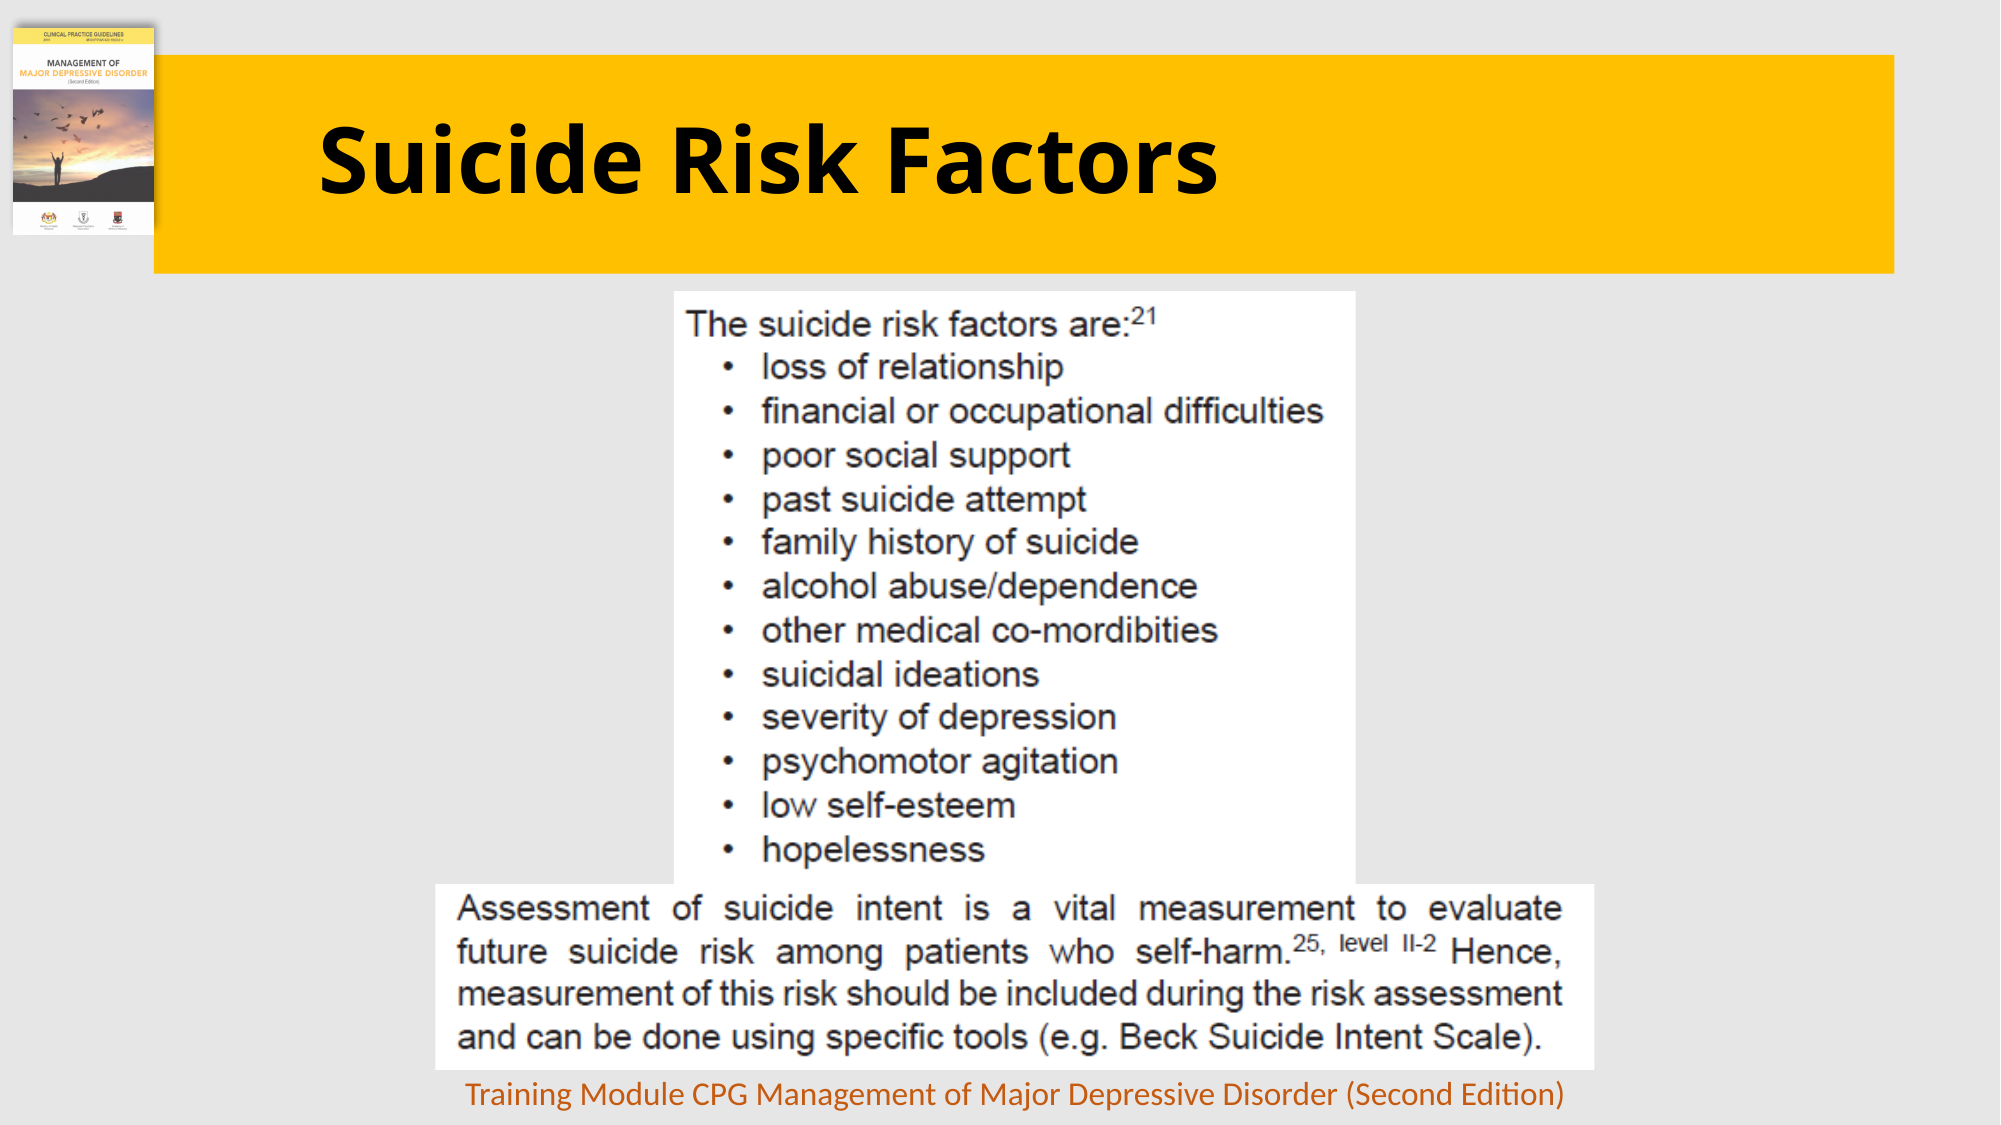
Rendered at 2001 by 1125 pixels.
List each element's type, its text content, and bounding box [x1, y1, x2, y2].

picture [435, 291, 1595, 1070]
title Suicide Risk Factors [153, 54, 1895, 274]
picture [13, 28, 154, 235]
text_box Training Module CPG Management of Major Depressive Disorder (Second Edition) [450, 1065, 1832, 1120]
